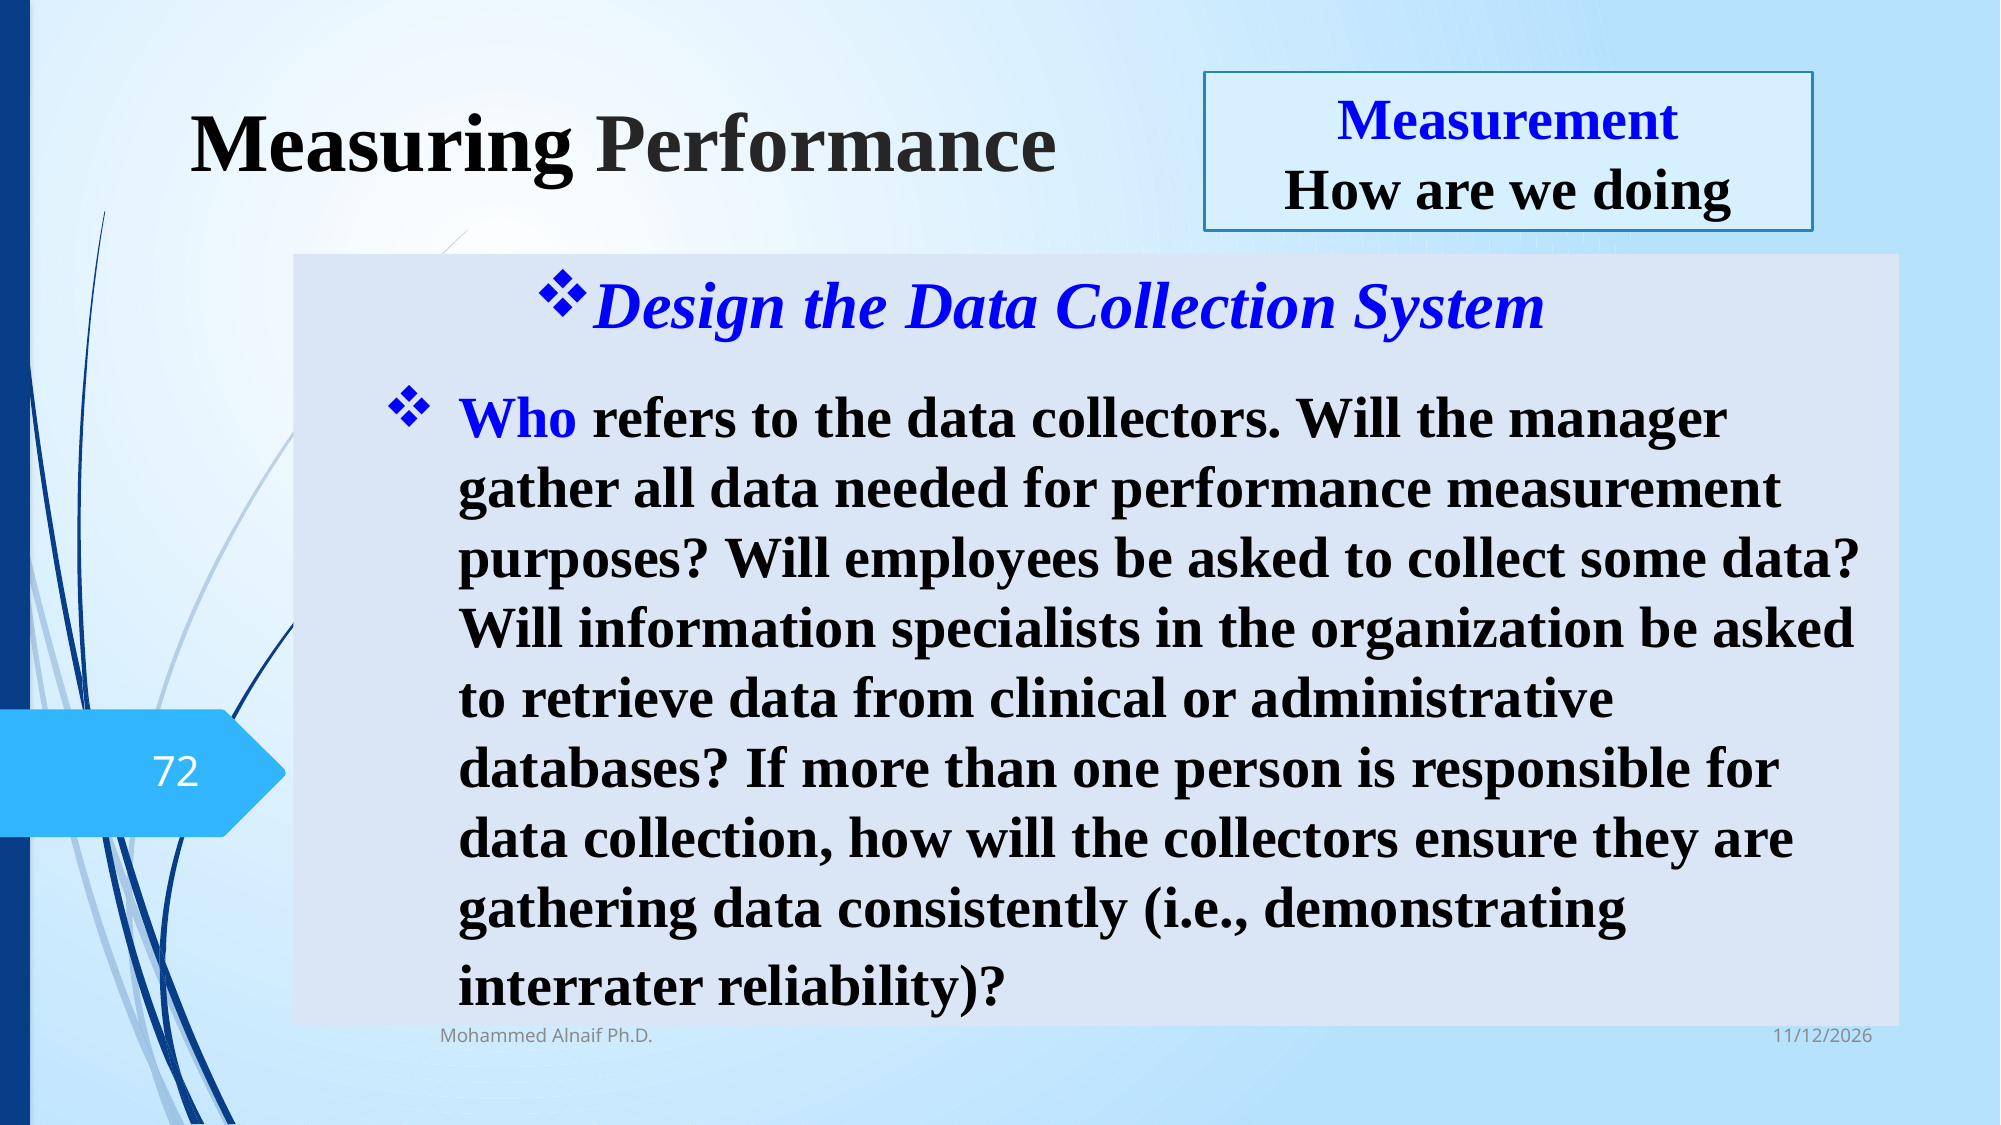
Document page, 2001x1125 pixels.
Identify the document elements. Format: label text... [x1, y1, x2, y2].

text_box Measurement How are we doing [1203, 71, 1814, 232]
title Measuring Performance [175, 42, 1122, 196]
slide_number 72 [87, 743, 216, 803]
subtitle [86, 196, 1961, 1103]
footer Mohammed Alnaif Ph.D. [424, 1006, 1675, 1067]
text_box Design the Data Collection System Who refers to the data collectors. Will the manager gather all data needed for performance measurement purposes? Will employees be asked to collect some data? Will information specialists in the organization be asked to retrieve data from clinical or administrative databases? If more than one person is responsible for data collection, how will the collectors ensure they are gathering data consistently (i.e., demonstrating interrater reliability)? [293, 253, 1900, 1026]
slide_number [1699, 1005, 1888, 1067]
